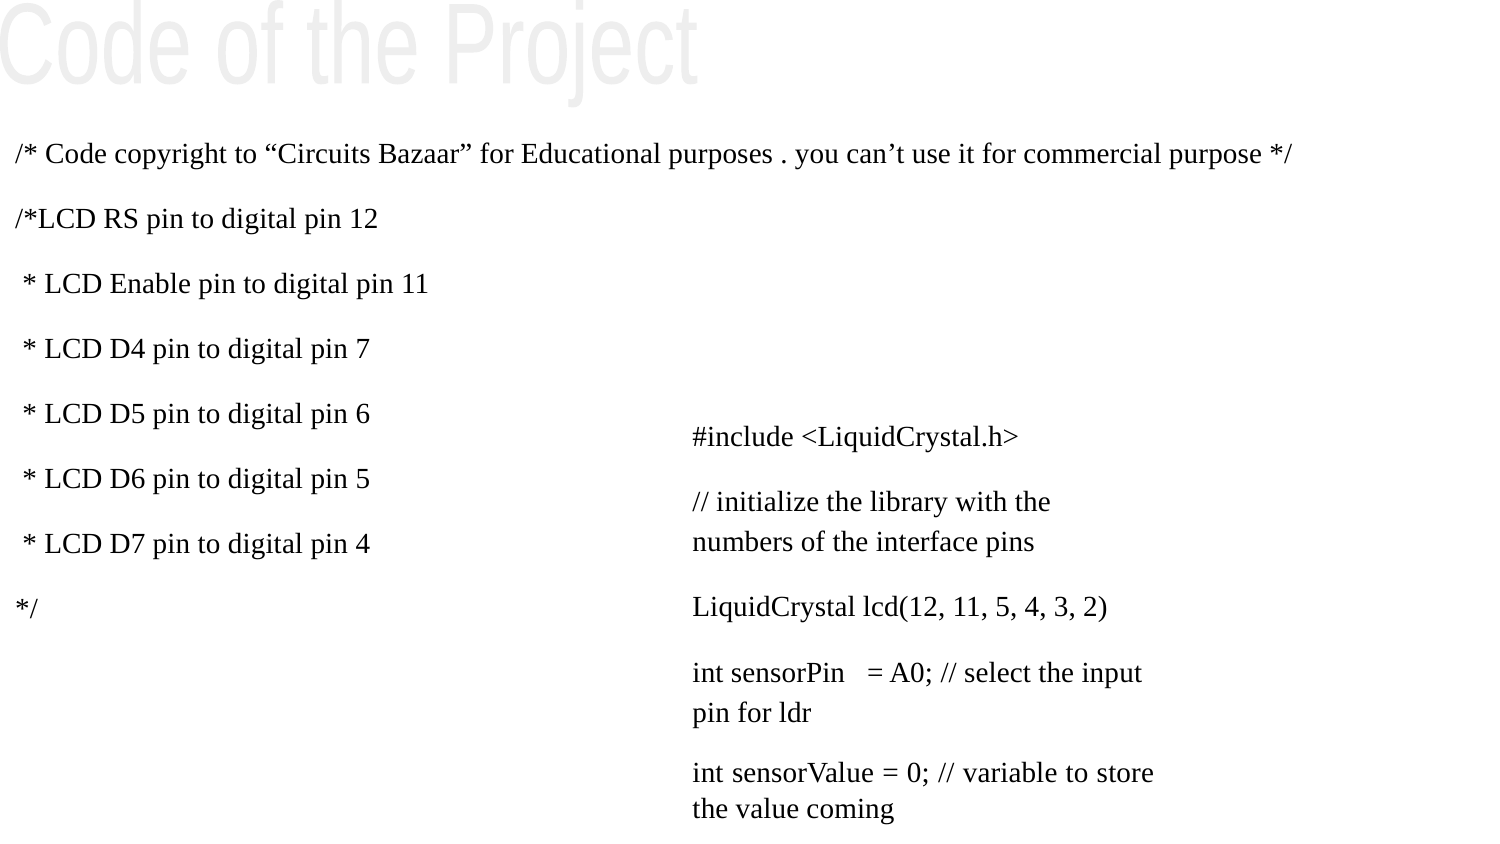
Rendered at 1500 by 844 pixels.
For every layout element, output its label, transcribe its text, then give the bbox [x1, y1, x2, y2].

text_box /* Code copyright to “Circuits Bazaar” for Educational purposes . you can’t use it for commercial purpose */ /*LCD RS pin to digital pin 12 * LCD Enable pin to digital pin 11 * LCD D4 pin to digital pin 7 * LCD D5 pin to digital pin 6 * LCD D6 pin to digital pin 5 * LCD D7 pin to digital pin 4 */ [0, 113, 1500, 701]
text_box #include <LiquidCrystal.h> // initialize the library with the numbers of the interface pins LiquidCrystal lcd(12, 11, 5, 4, 3, 2) int sensorPin = A0; // select the input pin for ldr int sensorValue = 0; // variable to store the value coming [677, 397, 1170, 840]
